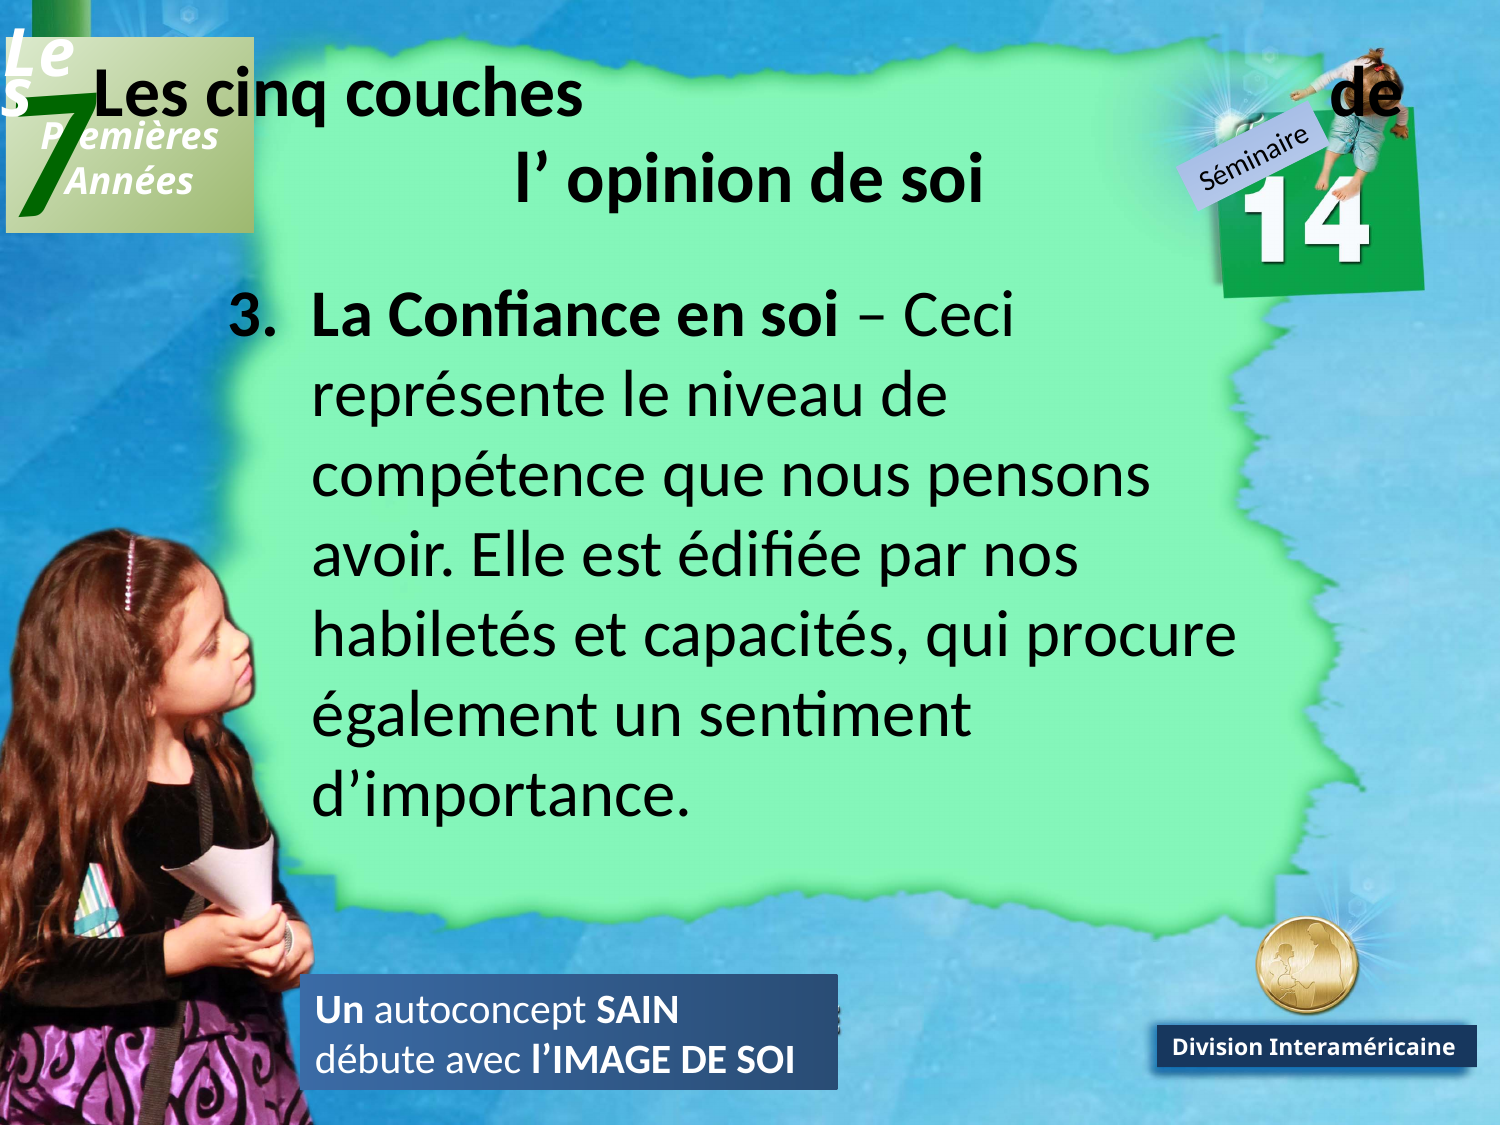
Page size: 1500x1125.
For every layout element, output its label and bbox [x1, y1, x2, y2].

picture [0, 0, 1500, 1125]
text_box [0, 24, 255, 263]
